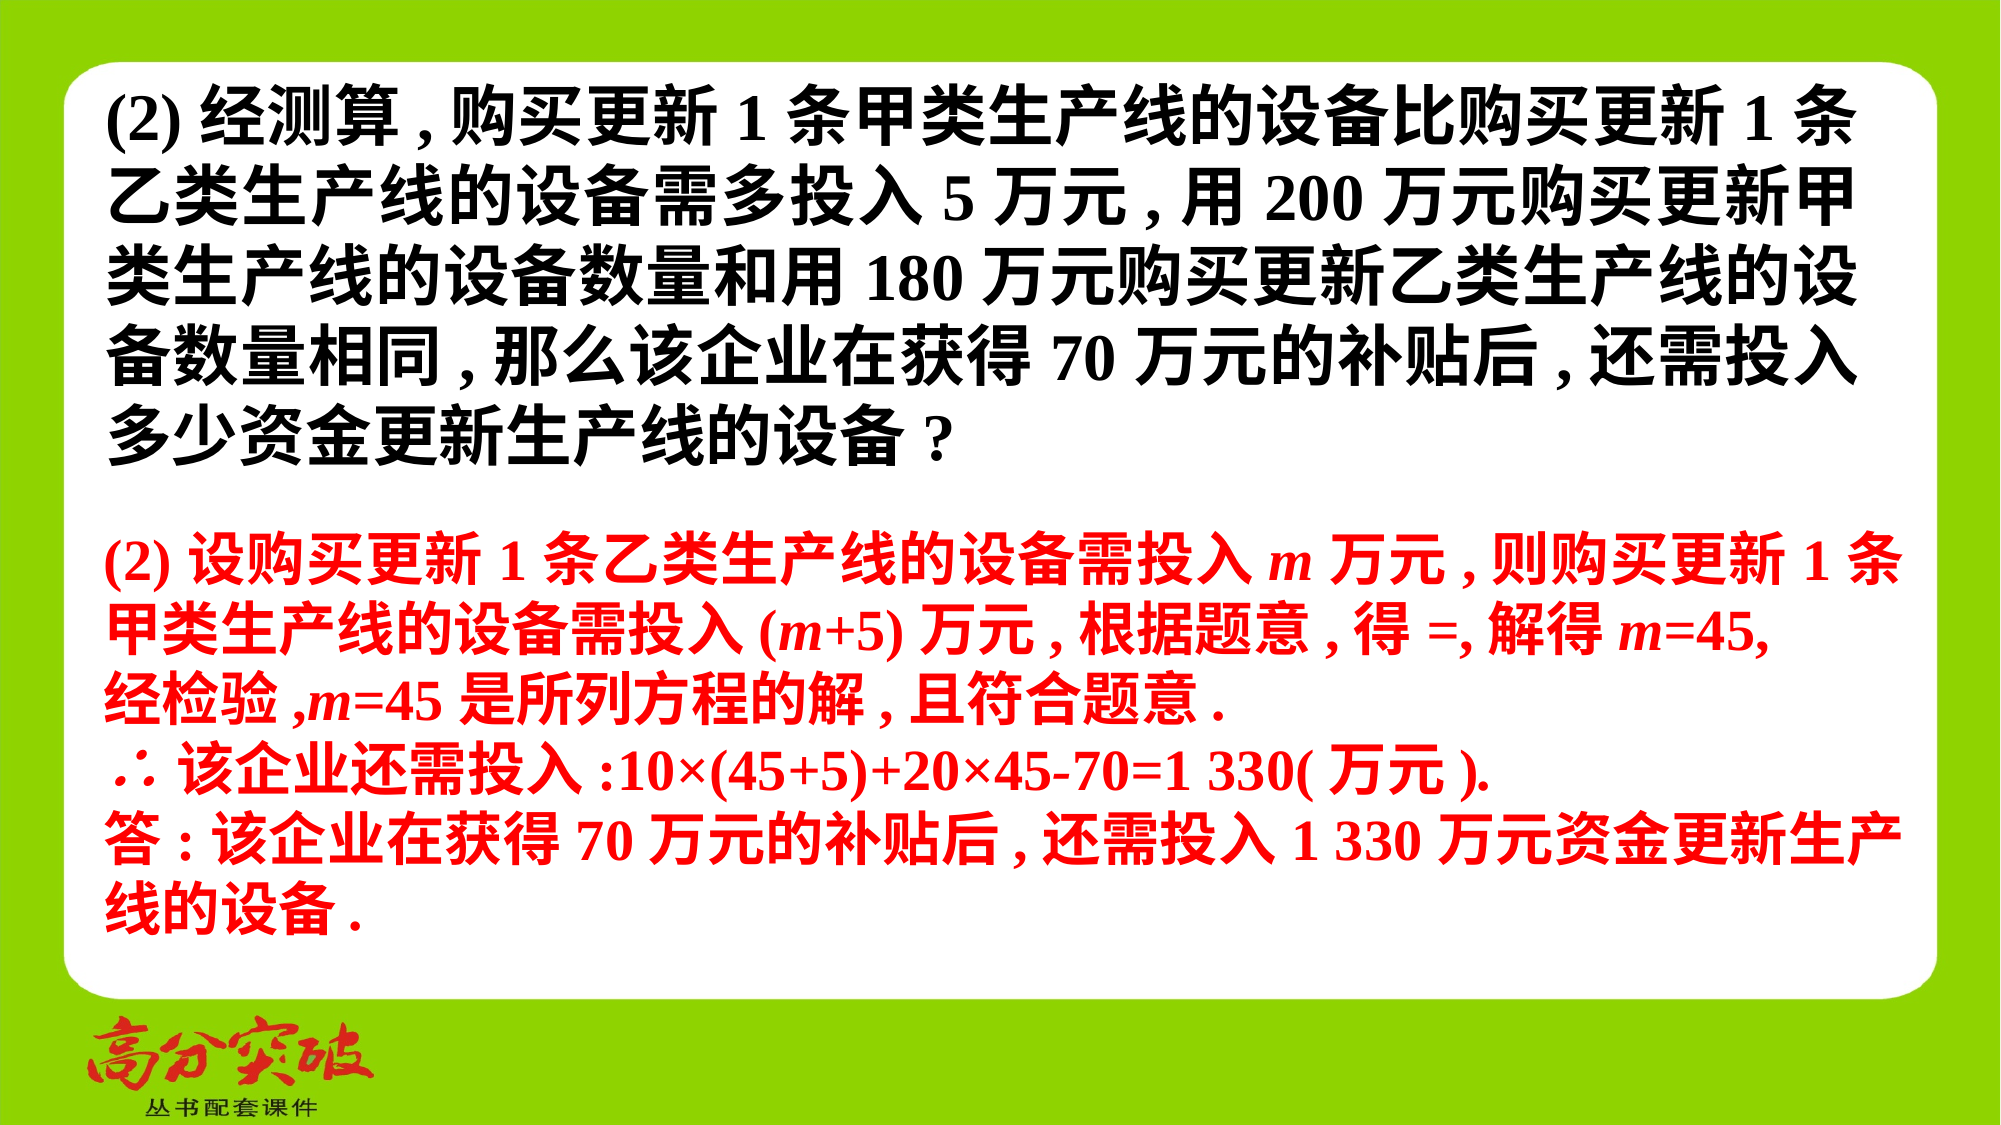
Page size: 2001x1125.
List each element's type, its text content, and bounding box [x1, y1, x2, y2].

text_box (2)经测算,购买更新1条甲类生产线的设备比购买更新1条乙类生产线的设备需多投入5万元,用200万元购买更新甲类生产线的设备数量和用180万元购买更新乙类生产线的设备数量相同,那么该企业在获得70万元的补贴后,还需投入多少资金更新生产线的设备? [90, 66, 1874, 481]
picture [0, 0, 2001, 1125]
